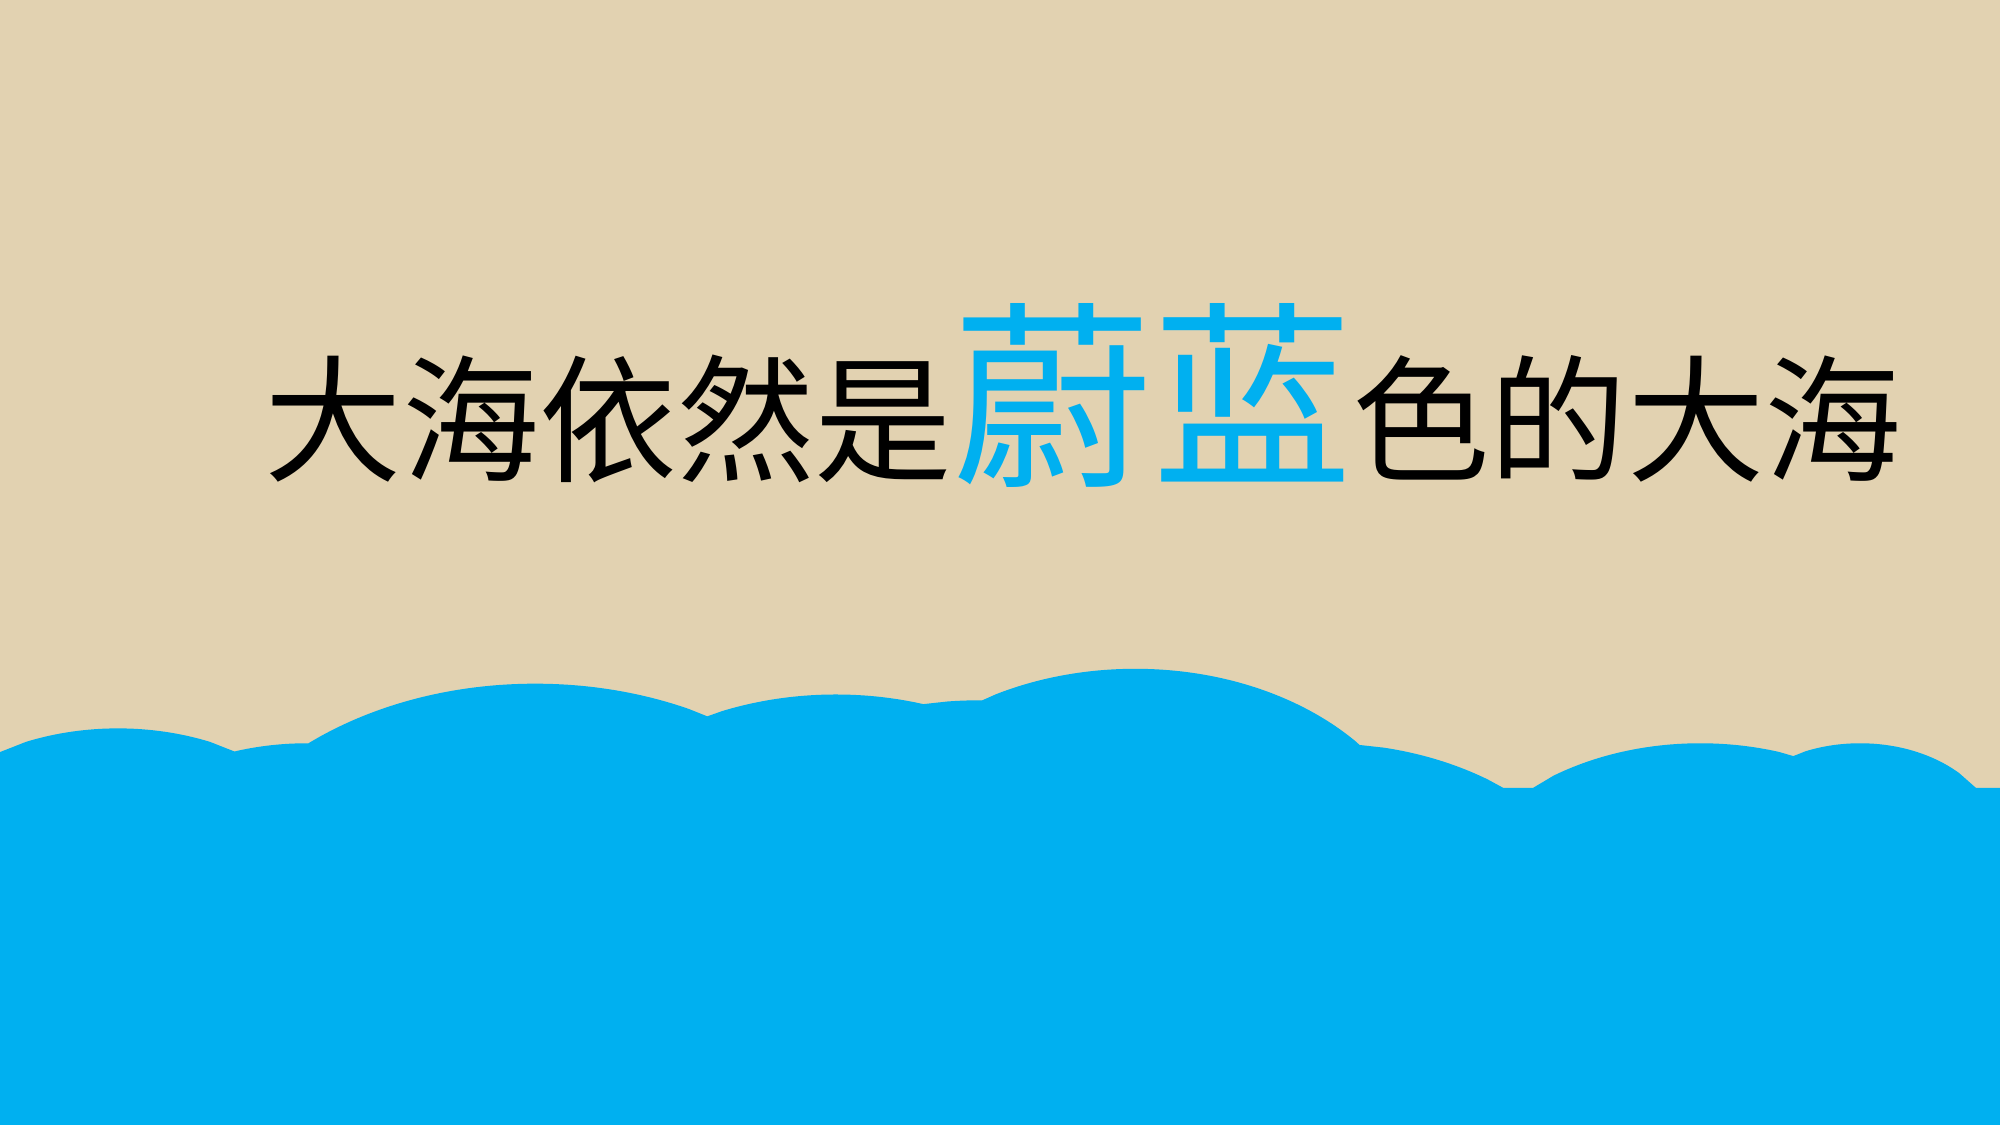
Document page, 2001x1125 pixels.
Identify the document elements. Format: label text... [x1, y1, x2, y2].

text_box 大海依然是蔚蓝色的大海 [250, 263, 1918, 519]
text_box [0, 667, 2000, 1125]
text_box [0, 0, 2000, 786]
